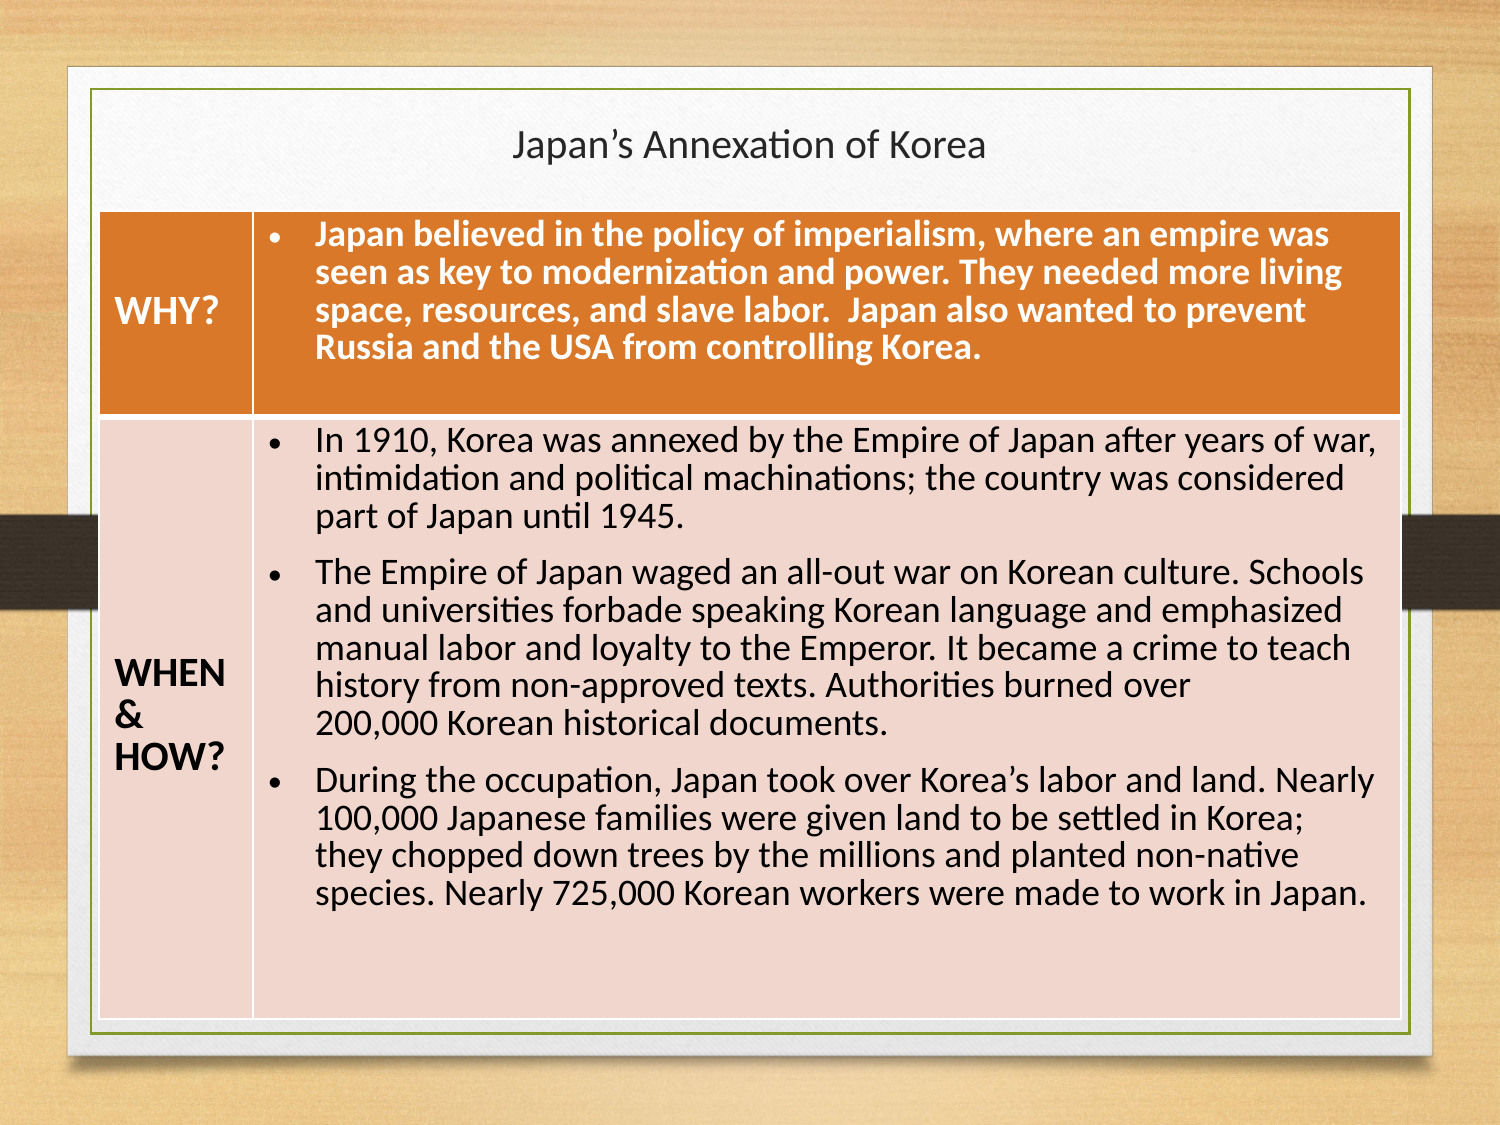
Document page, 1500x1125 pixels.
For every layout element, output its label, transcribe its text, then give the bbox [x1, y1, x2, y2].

table_header WHY? [100, 212, 252, 414]
title Japan’s Annexation of Korea [192, 109, 1308, 175]
table_cell In 1910, Korea was annexed by the Empire of Japan after years of war, intimidation and political machinations; the country was considered part of Japan until 1945. The Empire of Japan waged an all-out war on Korean culture. Schools and universities forbade speaking Korean language and emphasized manual labor and loyalty to the Emperor. It became a crime to teach history from non-approved texts. Authorities burned over 200,000 Korean historical documents. During the occupation, Japan took over Korea’s labor and land. Nearly 100,000 Japanese families were given land to be settled in Korea; they chopped down trees by the millions and planted non-native species. Nearly 725,000 Korean workers were made to work in Japan. [254, 420, 1400, 1018]
table_cell WHEN& HOW? [100, 420, 252, 1018]
table_header Japan believed in the policy of imperialism, where an empire was seen as key to modernization and power. They needed more living space, resources, and slave labor. Japan also wanted to prevent Russia and the USA from controlling Korea. [254, 212, 1400, 414]
picture [0, 0, 1500, 1125]
list WHY? HOW? [655, 432, 1500, 1050]
